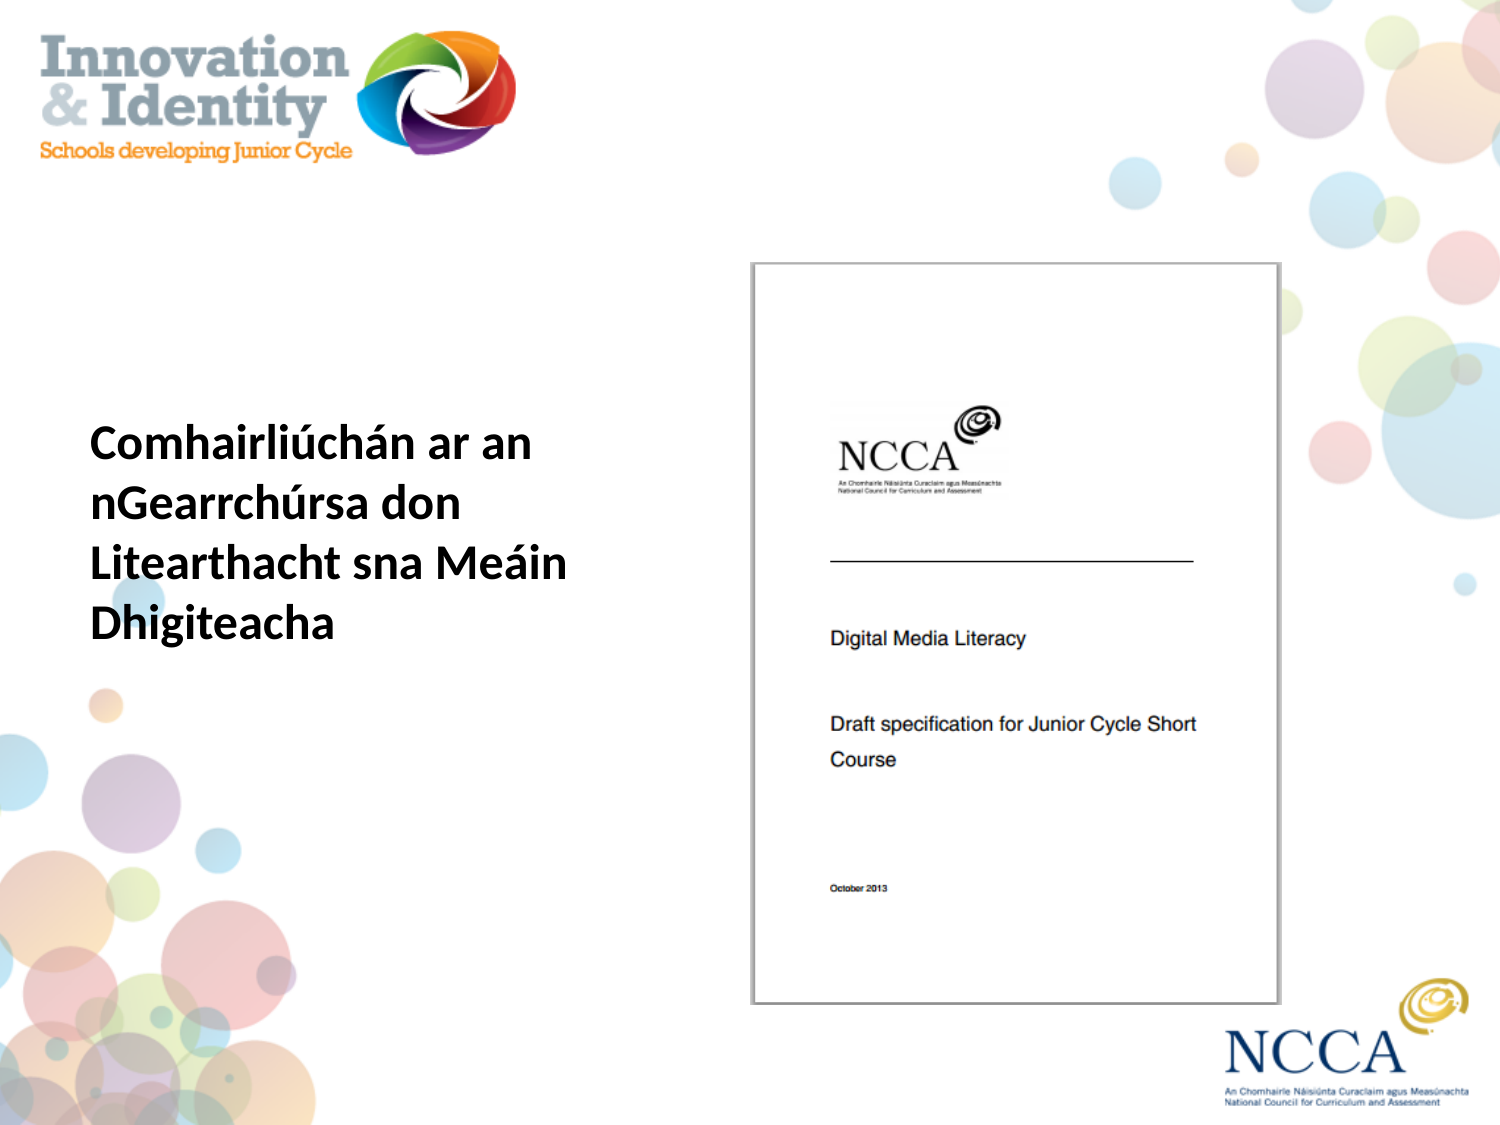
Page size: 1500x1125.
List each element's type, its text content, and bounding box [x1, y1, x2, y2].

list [749, 262, 1282, 1006]
list Comhairliúchán ar an nGearrchúrsa don Litearthacht sna Meáin Dhigiteacha [75, 262, 738, 1005]
picture [0, 0, 1500, 1125]
